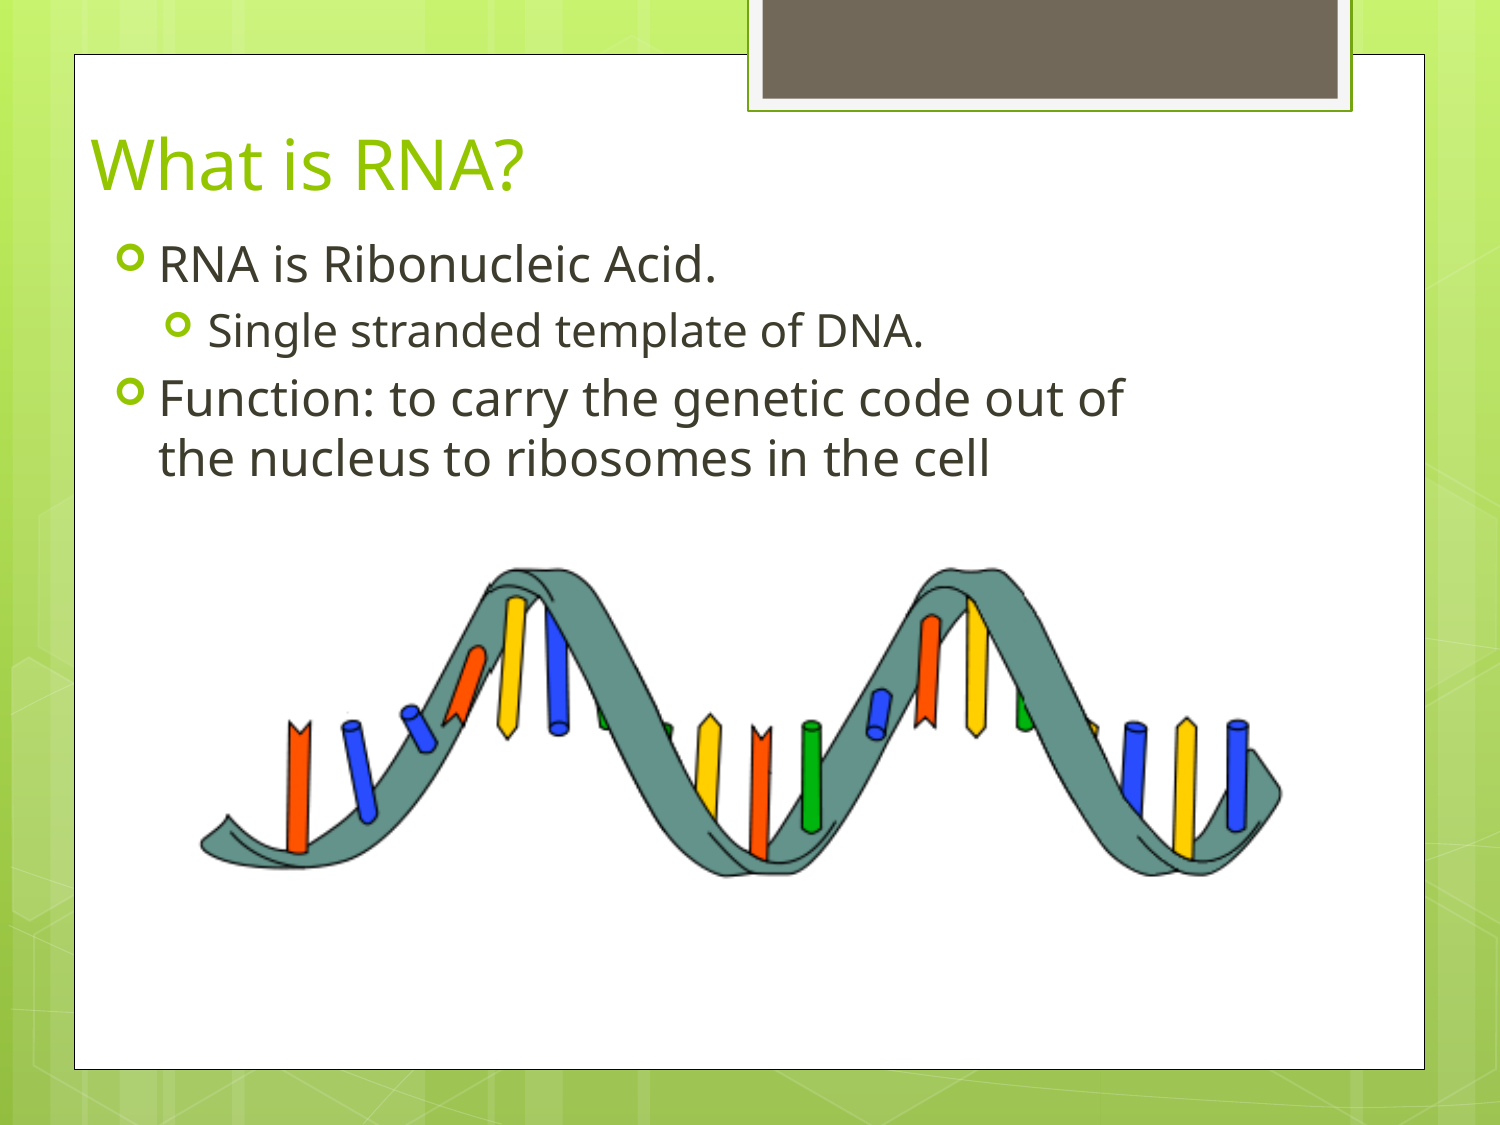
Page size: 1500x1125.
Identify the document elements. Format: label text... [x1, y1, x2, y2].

list RNA is Ribonucleic Acid. Single stranded template of DNA. Function: to carry the genetic code out of the nucleus to ribosomes in the cell [87, 224, 1200, 851]
picture [195, 545, 1301, 901]
title What is RNA? [75, 112, 1450, 213]
